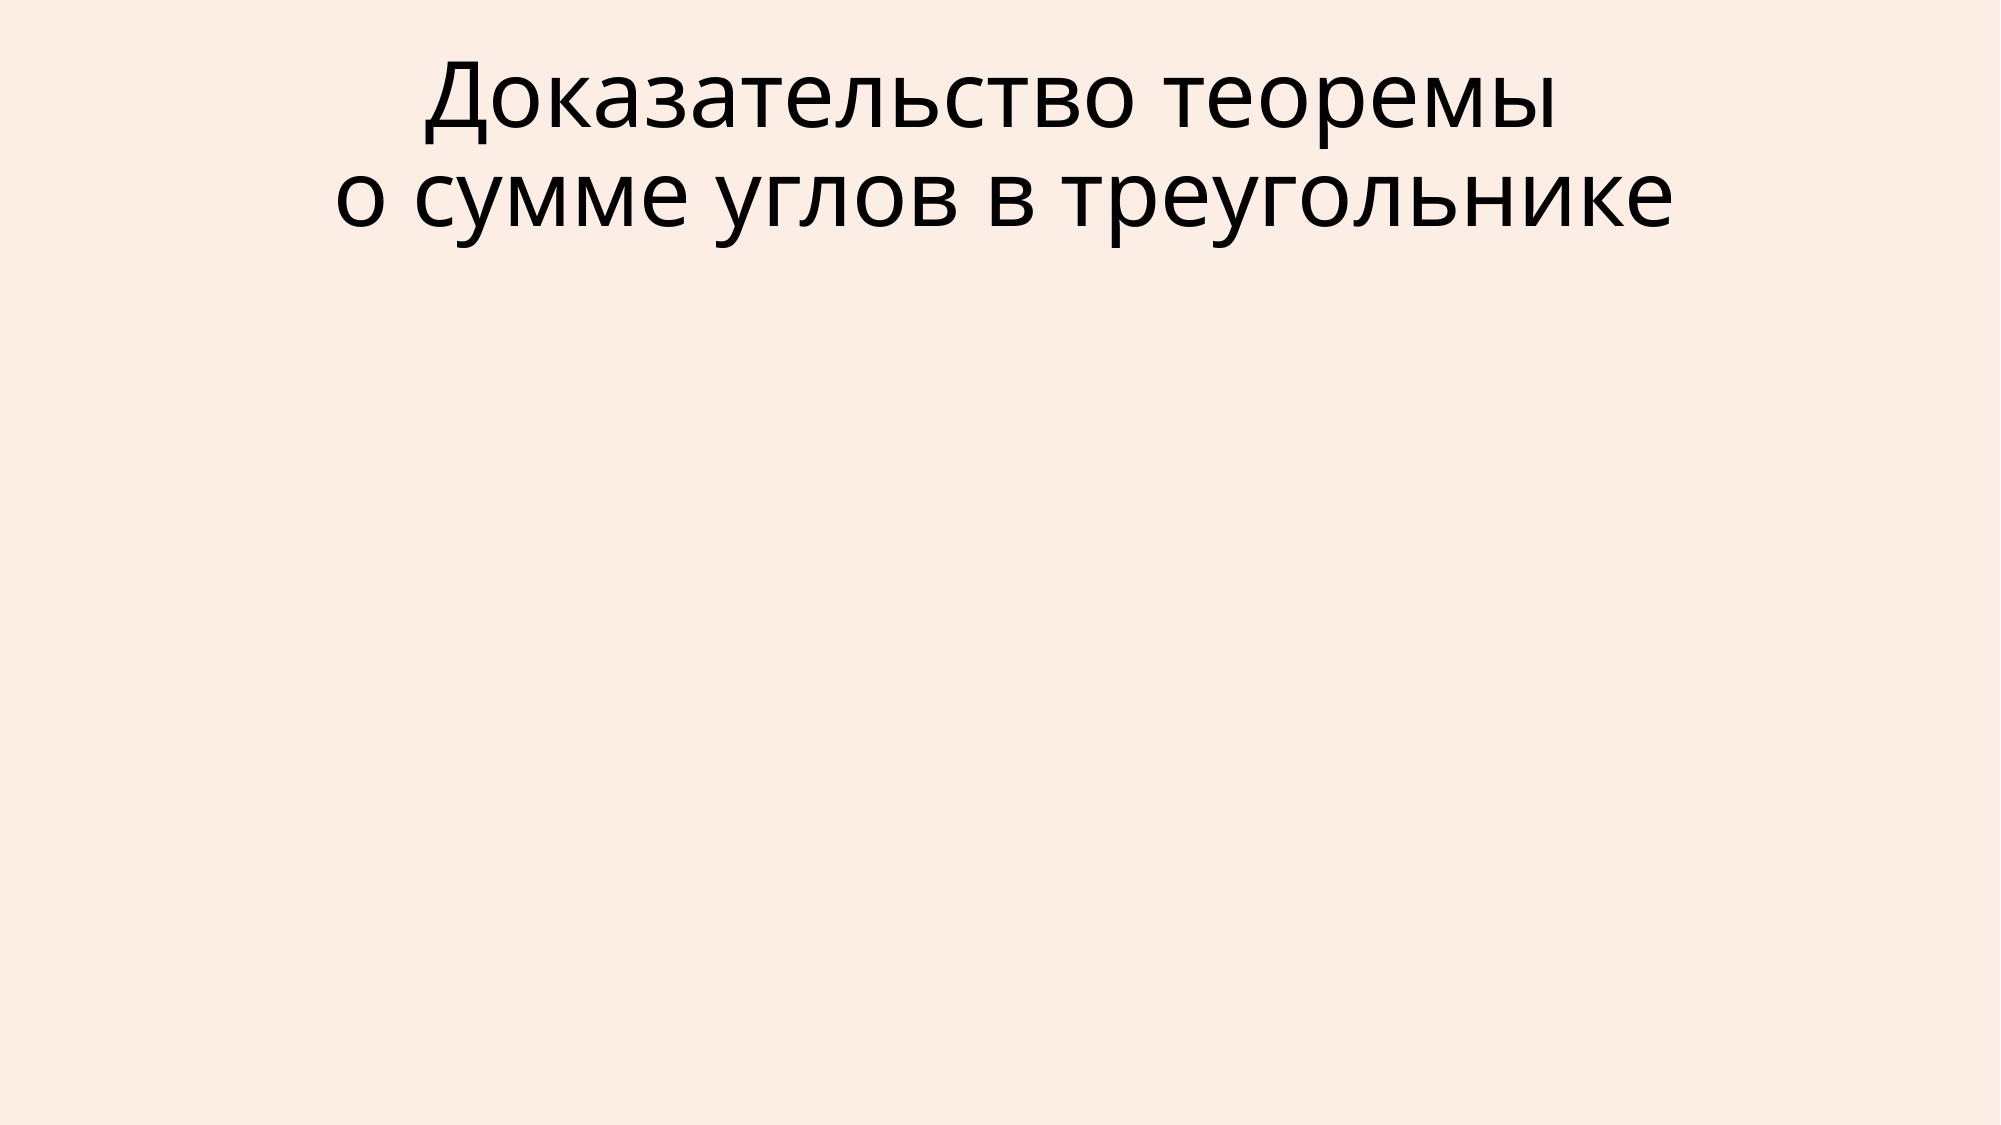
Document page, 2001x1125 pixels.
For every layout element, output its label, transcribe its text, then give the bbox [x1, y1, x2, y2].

title Доказательство теоремы о сумме углов в треугольнике [142, 39, 1868, 257]
